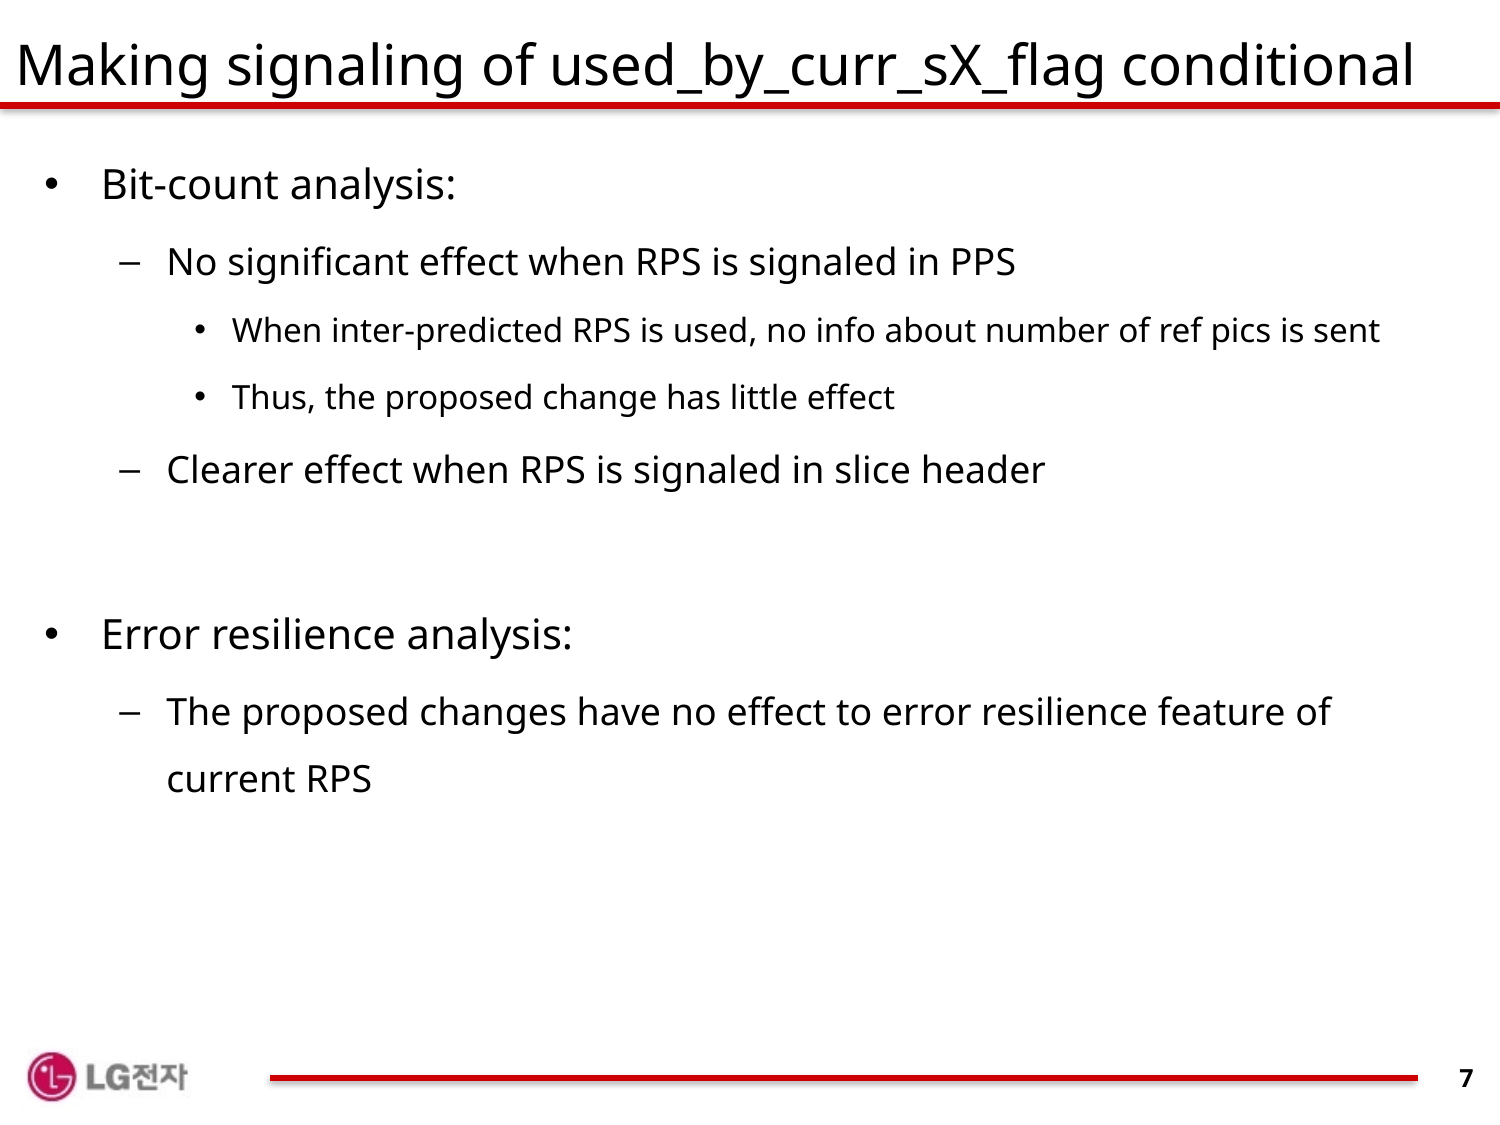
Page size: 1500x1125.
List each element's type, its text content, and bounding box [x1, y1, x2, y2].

slide_number 7 [1417, 1054, 1489, 1114]
picture [0, 1037, 249, 1125]
title Making signaling of used_by_curr_sX_flag conditional [0, 32, 1500, 94]
list Bit-count analysis: No significant effect when RPS is signaled in PPS When inter-predicted RPS is used, no info about number of ref pics is sent Thus, the proposed change has little effect Clearer effect when RPS is signaled in slice header Error resilience analysis: The proposed changes have no effect to error resilience feature of current RPS [29, 125, 1471, 1059]
